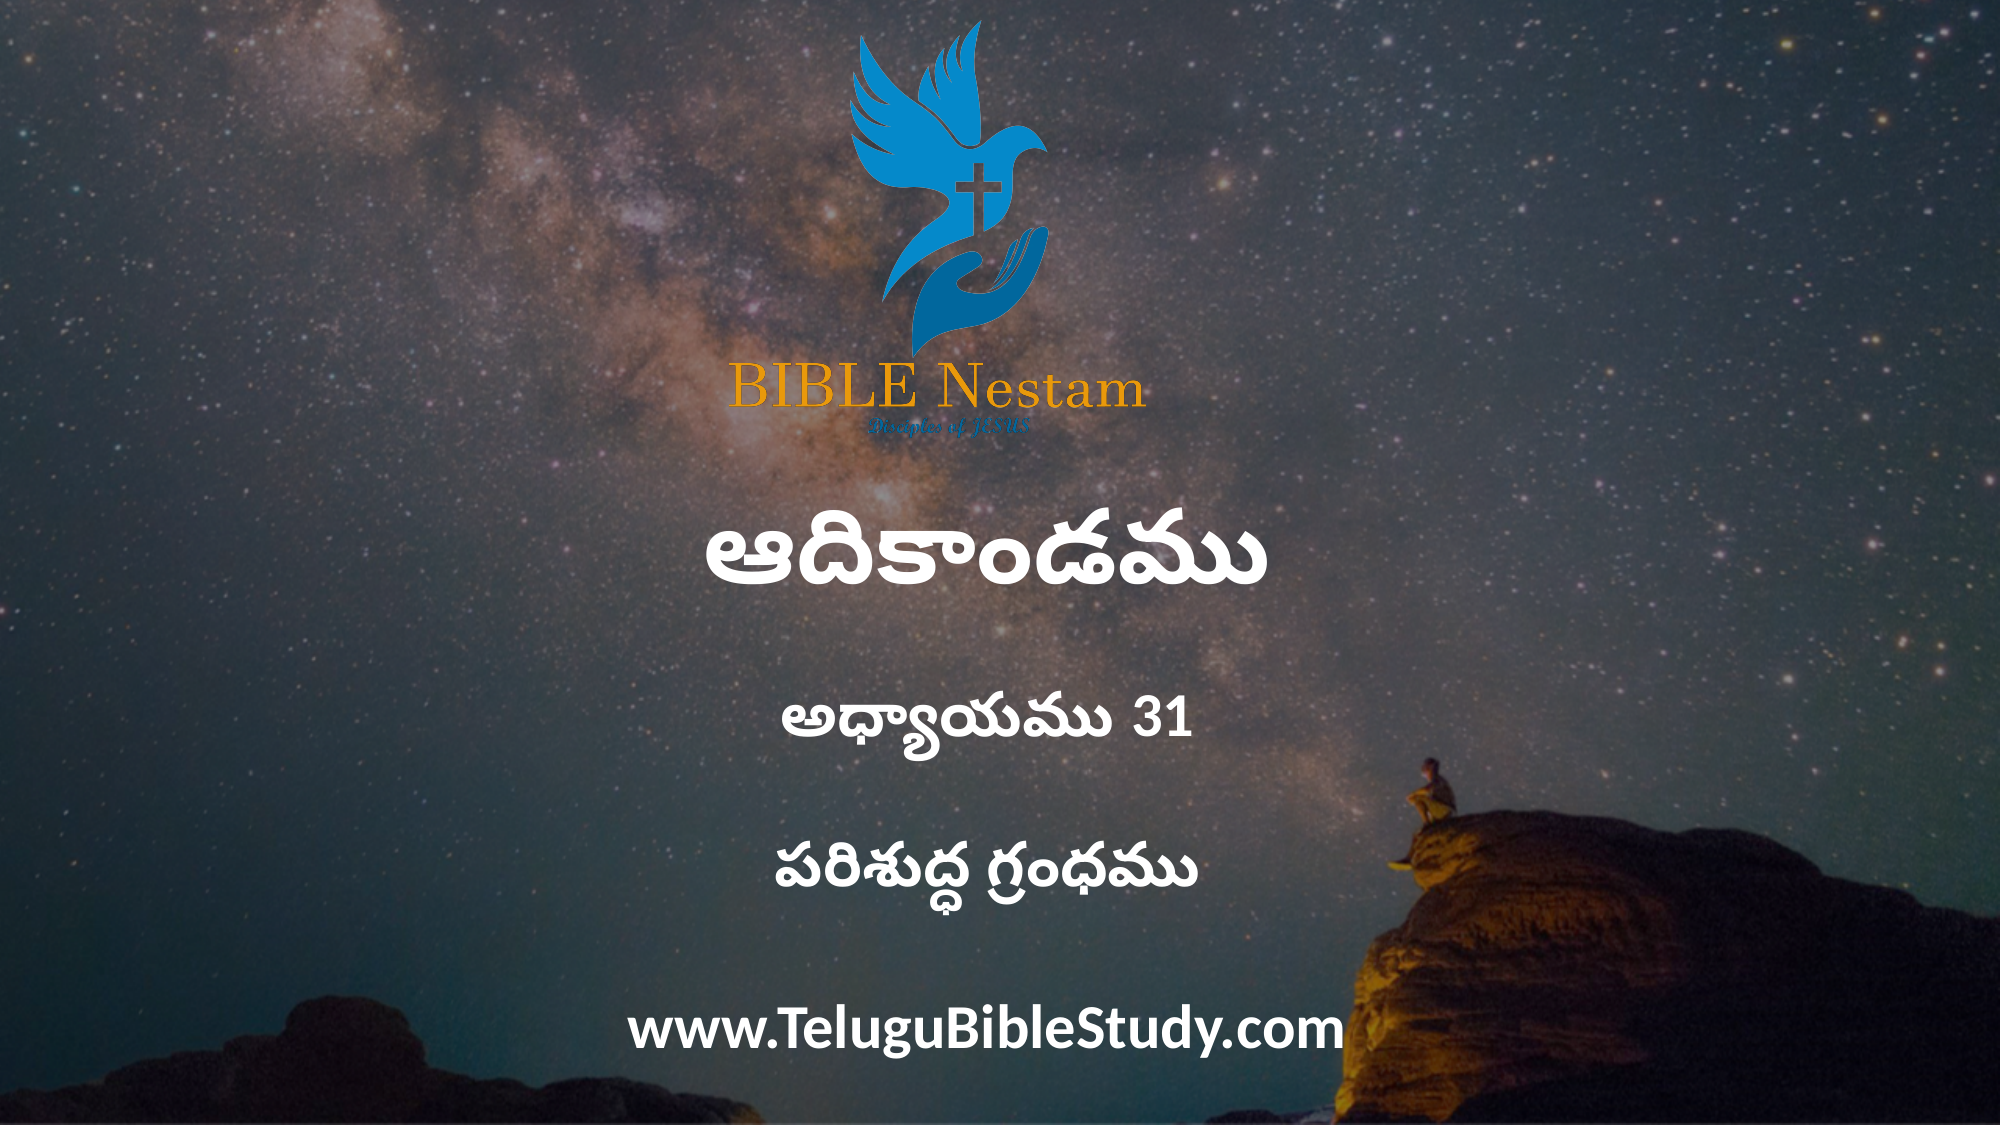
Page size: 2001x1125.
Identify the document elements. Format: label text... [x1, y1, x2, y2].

picture [0, 0, 2000, 1125]
title ఆదికాండము [50, 437, 1925, 646]
subtitle అధ్యాయము 31 పరిశుద్ధ గ్రంధము www.TeluguBibleStudy.com [50, 666, 1925, 1084]
